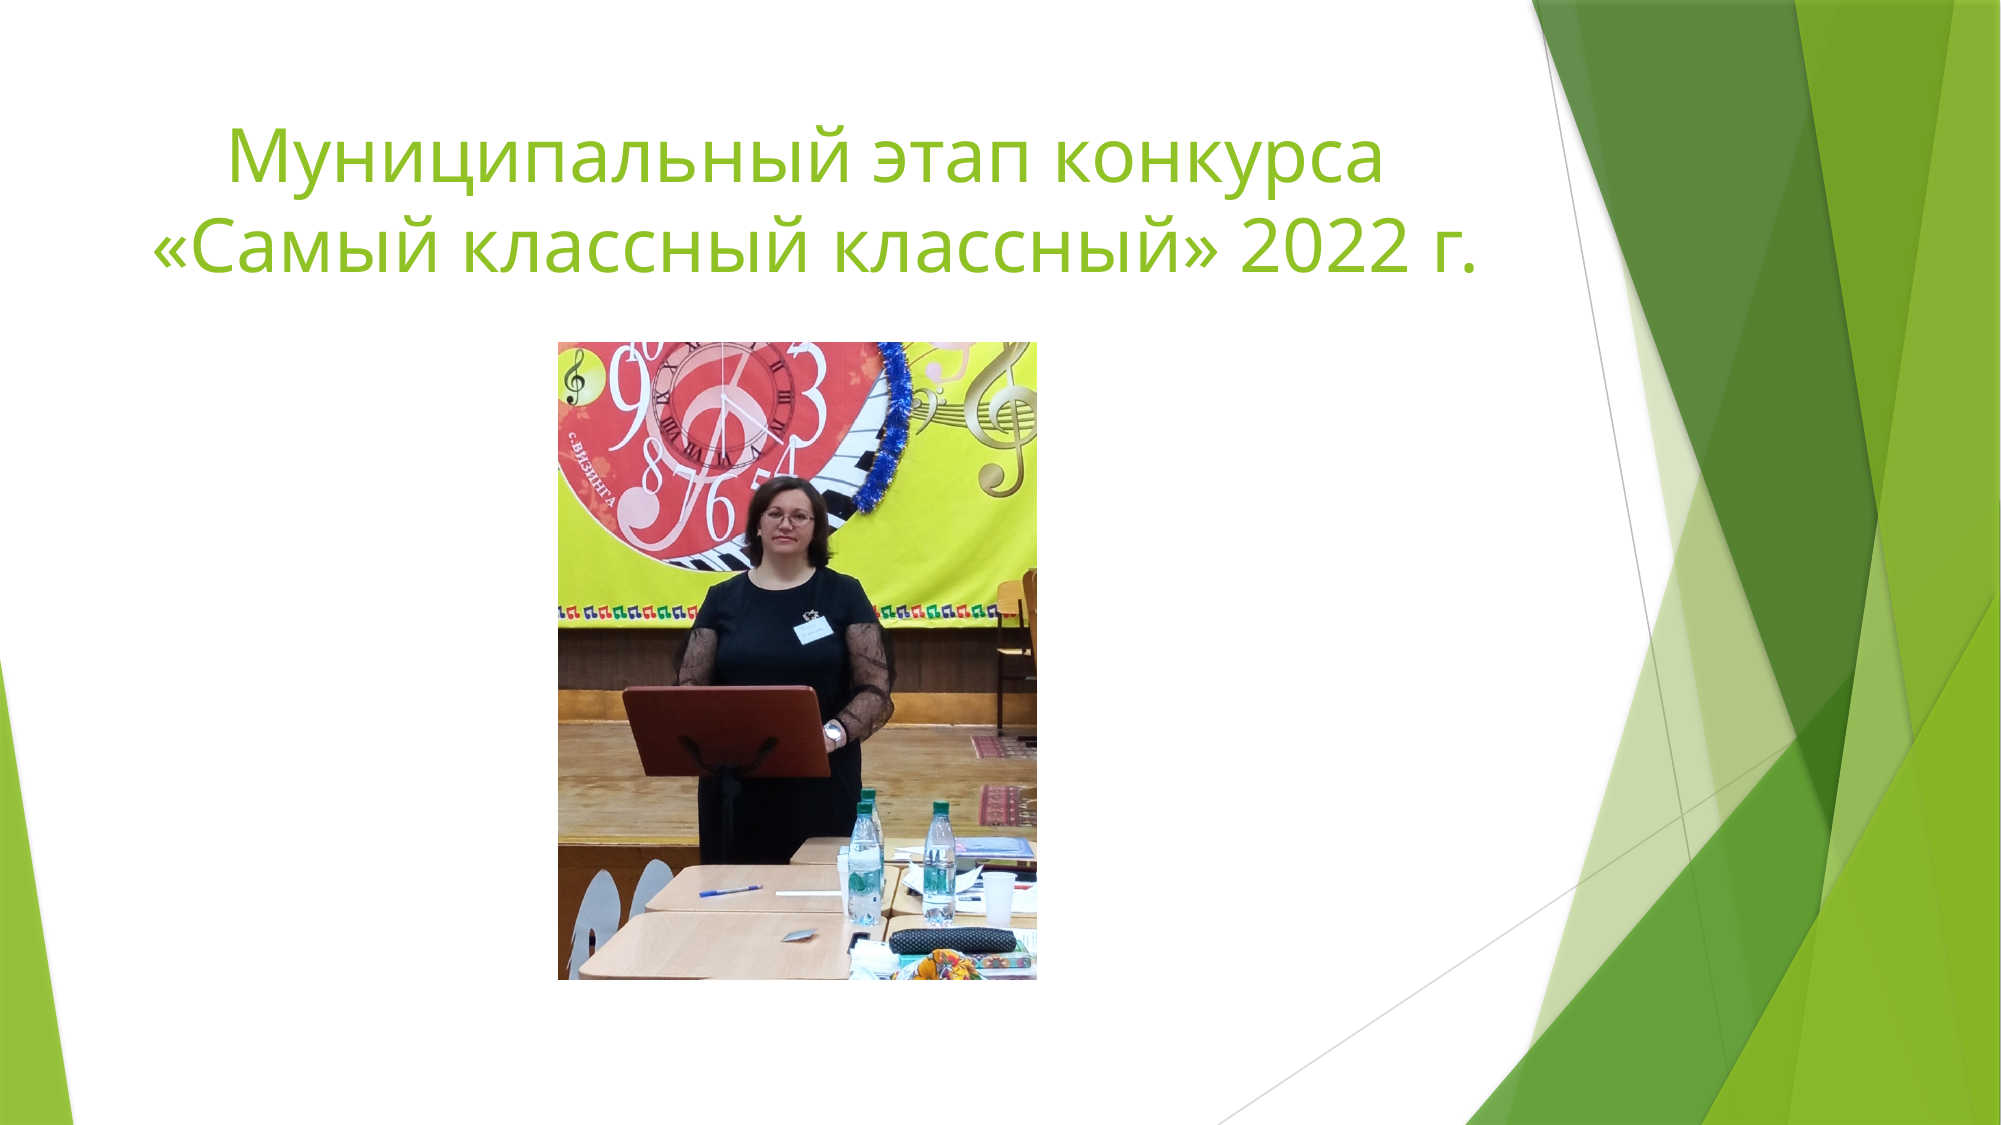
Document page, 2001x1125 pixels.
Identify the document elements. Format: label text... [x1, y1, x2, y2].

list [558, 342, 1037, 981]
title Муниципальный этап конкурса «Самый классный классный» 2022 г. [111, 99, 1522, 317]
